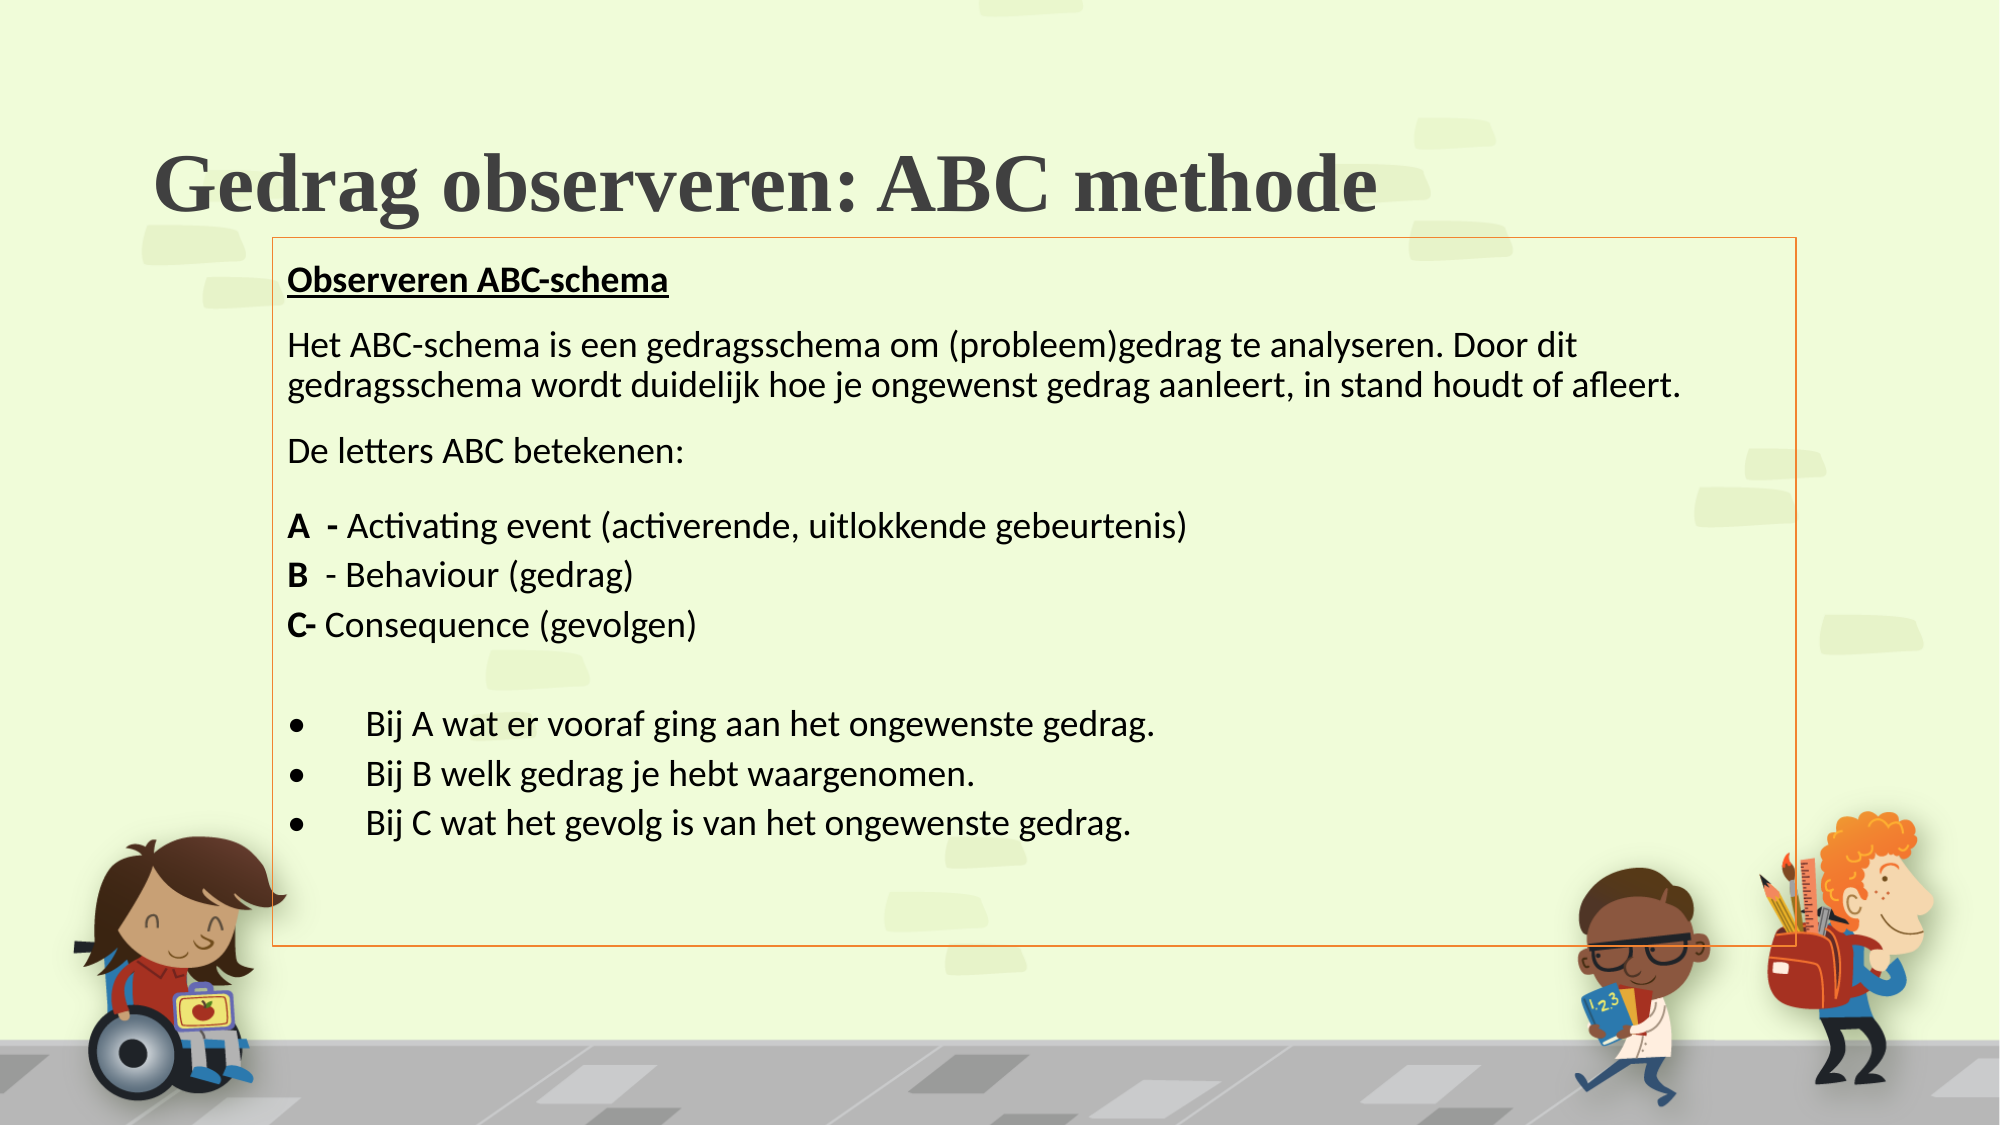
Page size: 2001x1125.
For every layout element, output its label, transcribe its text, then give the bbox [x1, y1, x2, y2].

title Gedrag observeren: ABC methode [137, 59, 1750, 238]
picture [0, 0, 2000, 1125]
text_box Observeren ABC-schema Het ABC-schema is een gedragsschema om (probleem)gedrag te analyseren. Door dit gedragsschema wordt duidelijk hoe je ongewenst gedrag aanleert, in stand houdt of afleert. De letters ABC betekenen: A - Activating event (activerende, uitlokkende gebeurtenis) B - Behaviour (gedrag) C- Consequence (gevolgen) • Bij A wat er vooraf ging aan het ongewenste gedrag. • Bij B welk gedrag je hebt waargenomen. • Bij C wat het gevolg is van het ongewenste gedrag. [272, 237, 1797, 947]
